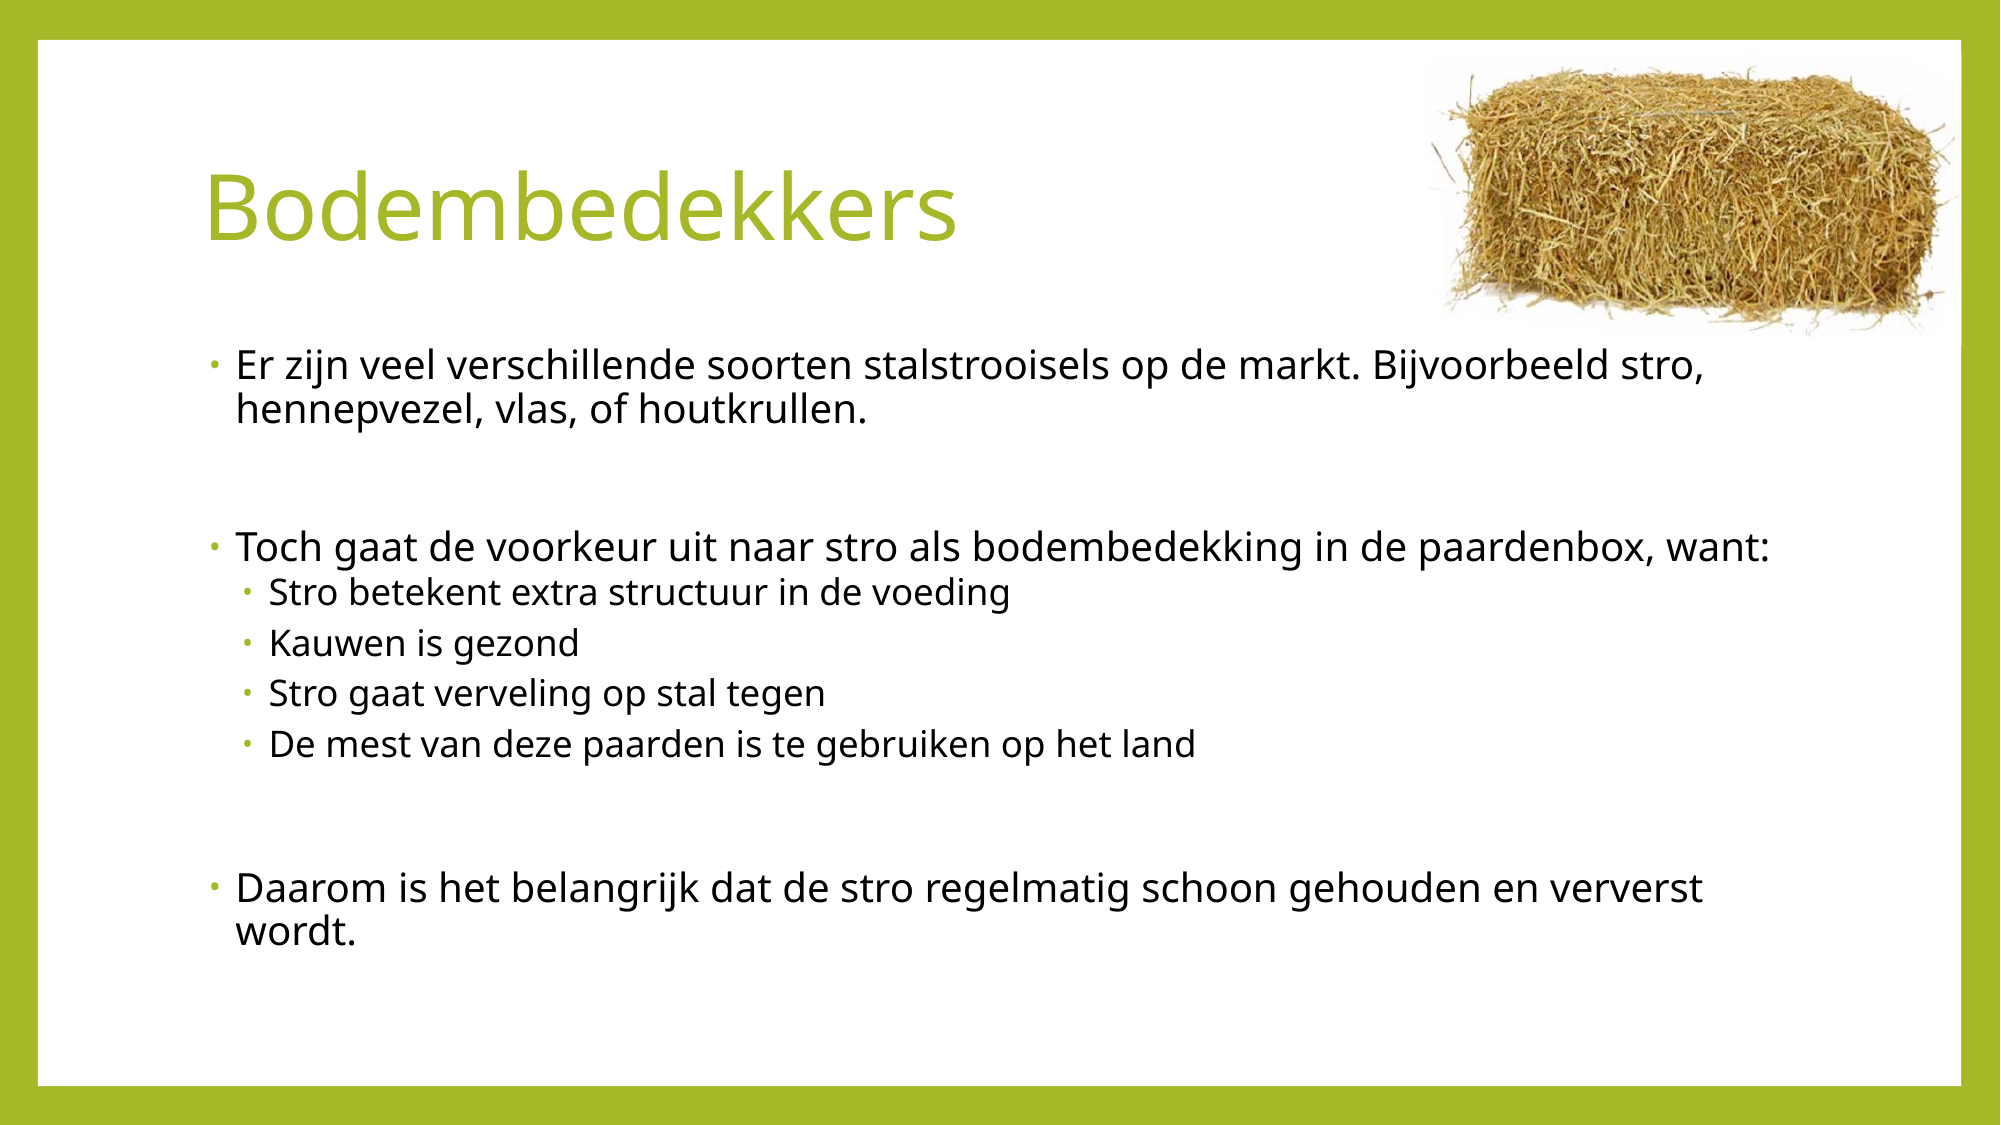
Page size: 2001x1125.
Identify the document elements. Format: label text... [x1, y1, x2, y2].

list Er zijn veel verschillende soorten stalstrooisels op de markt. Bijvoorbeeld stro, hennepvezel, vlas, of houtkrullen. Toch gaat de voorkeur uit naar stro als bodembedekking in de paardenbox, want: Stro betekent extra structuur in de voeding Kauwen is gezond Stro gaat verveling op stal tegen De mest van deze paarden is te gebruiken op het land Daarom is het belangrijk dat de stro regelmatig schoon gehouden en ververst wordt. [187, 337, 1808, 1000]
title Bodembedekkers [187, 99, 1413, 323]
picture [1418, 51, 1962, 346]
